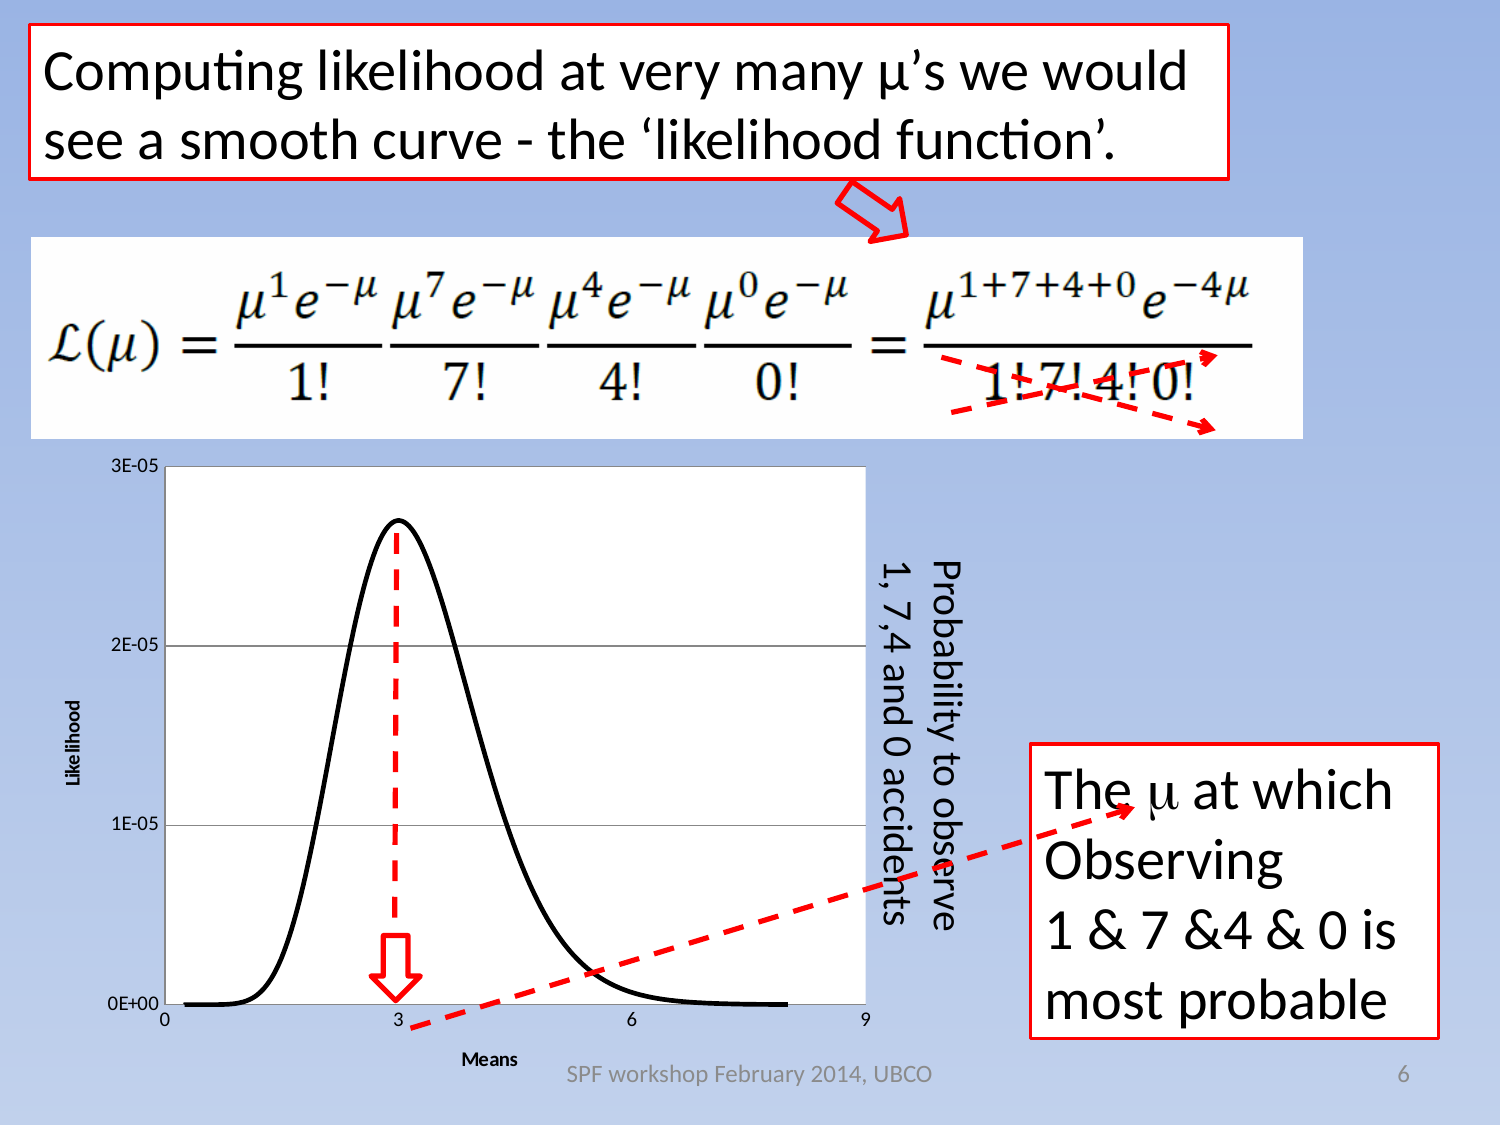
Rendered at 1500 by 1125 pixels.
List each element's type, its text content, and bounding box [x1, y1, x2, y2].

picture [31, 237, 1303, 439]
footer SPF workshop February 2014, UBCO [893, 1042, 988, 1103]
slide_number 6 [1074, 1042, 1425, 1103]
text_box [941, 356, 1216, 431]
text_box [836, 180, 908, 236]
text_box Probability to observe 1, 7,4 and 0 accidents [893, 544, 983, 805]
text_box The m at which Observing 1 & 7 &4 & 0 is most probable [1030, 744, 1439, 1039]
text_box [410, 806, 1136, 1029]
text_box Computing likelihood at very many μ’s we would see a smooth curve - the ‘likelihood function’. [29, 24, 1229, 180]
chart [30, 443, 889, 1103]
